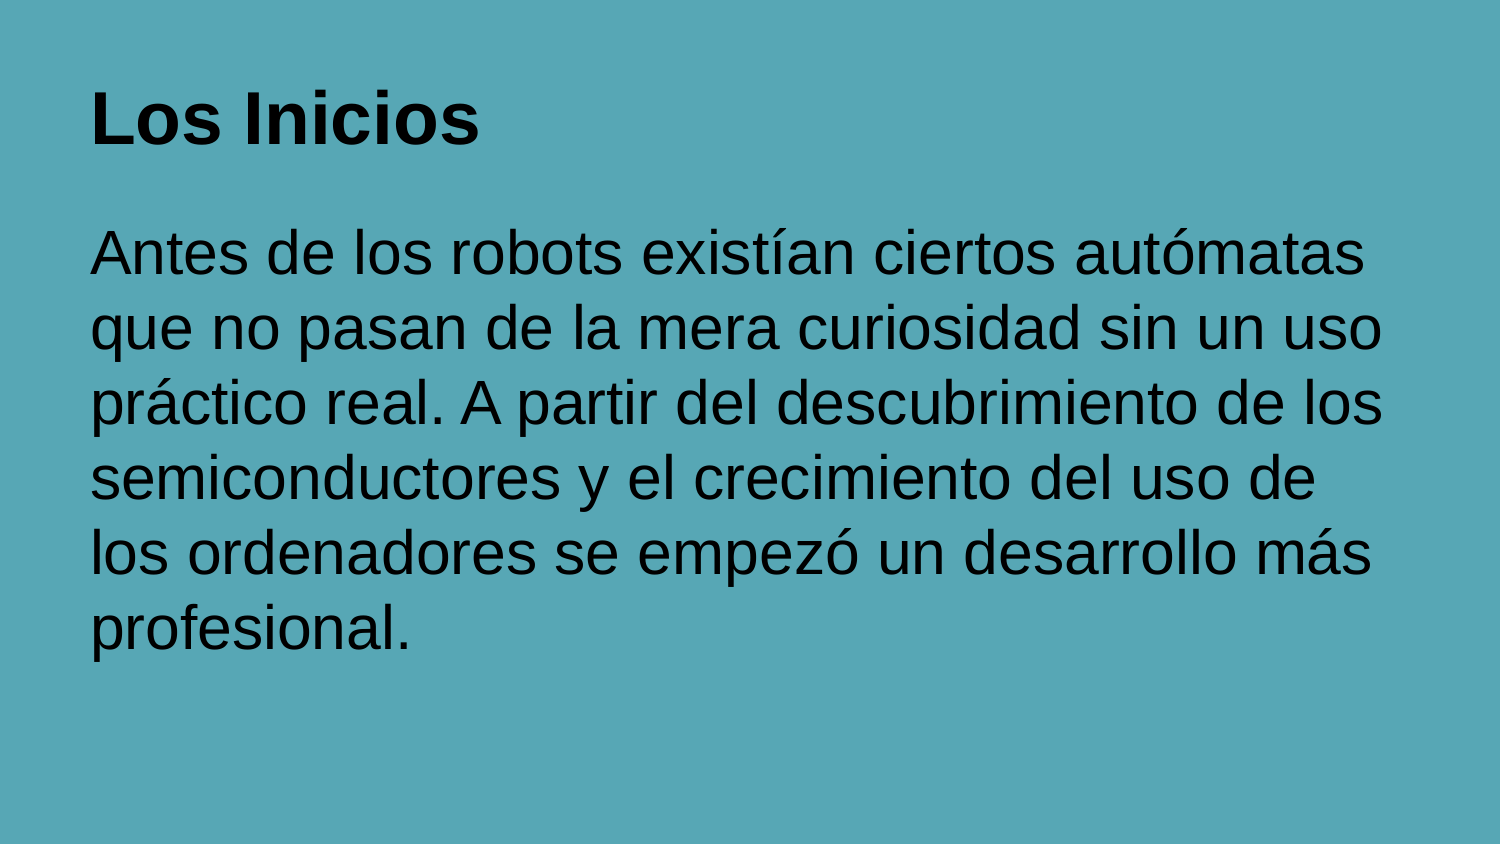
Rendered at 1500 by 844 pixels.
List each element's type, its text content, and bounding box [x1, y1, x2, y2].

list Antes de los robots existían ciertos autómatas que no pasan de la mera curiosidad sin un uso práctico real. A partir del descubrimiento de los semiconductores y el crecimiento del uso de los ordenadores se empezó un desarrollo más profesional. [75, 196, 1425, 808]
title Los Inicios [75, 33, 1425, 175]
